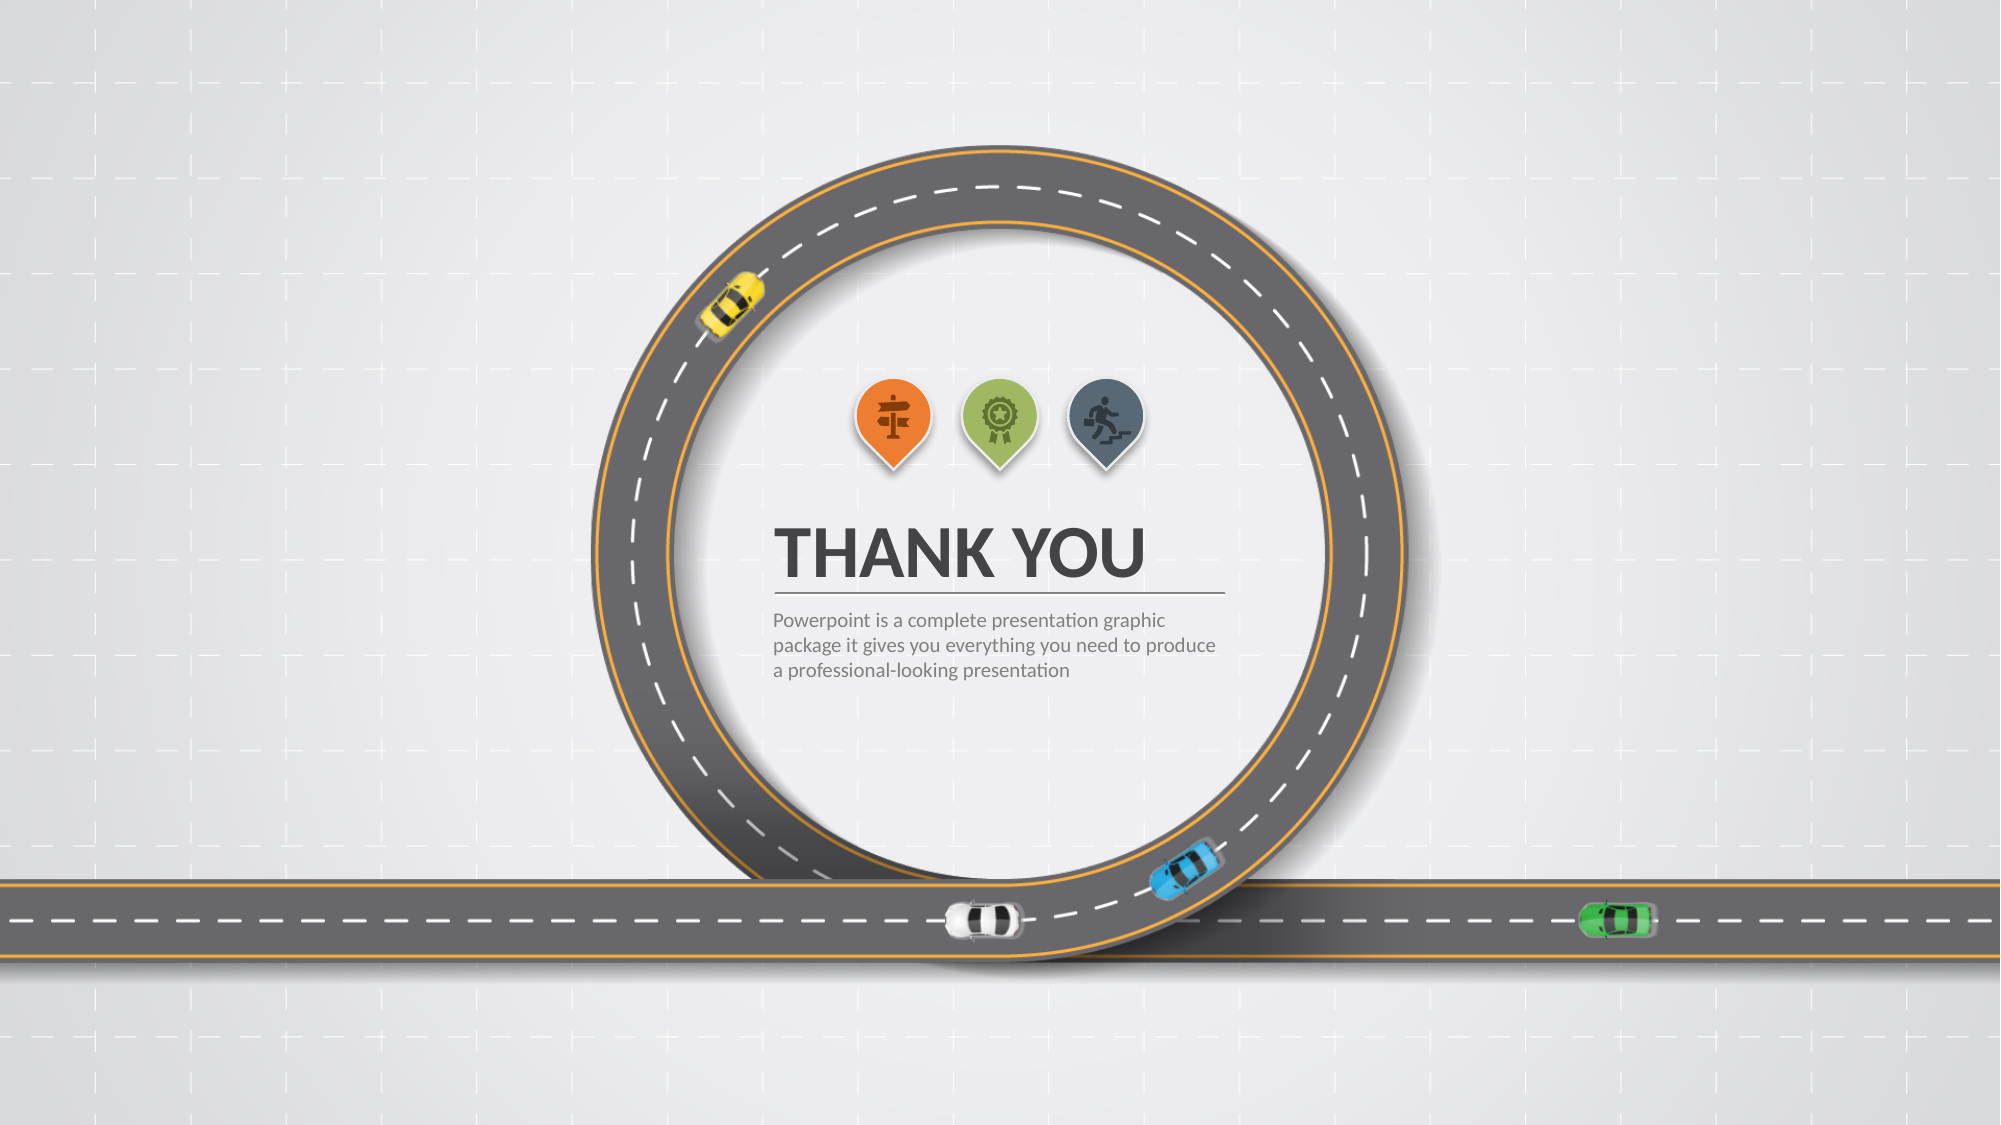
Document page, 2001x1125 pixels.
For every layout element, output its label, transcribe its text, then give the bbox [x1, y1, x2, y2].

text_box Powerpoint is a complete presentation graphic package it gives you everything you need to produce a professional-looking presentation [758, 598, 1242, 689]
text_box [855, 377, 1145, 454]
picture [0, 0, 2000, 1125]
text_box THANK YOU [760, 494, 1240, 598]
